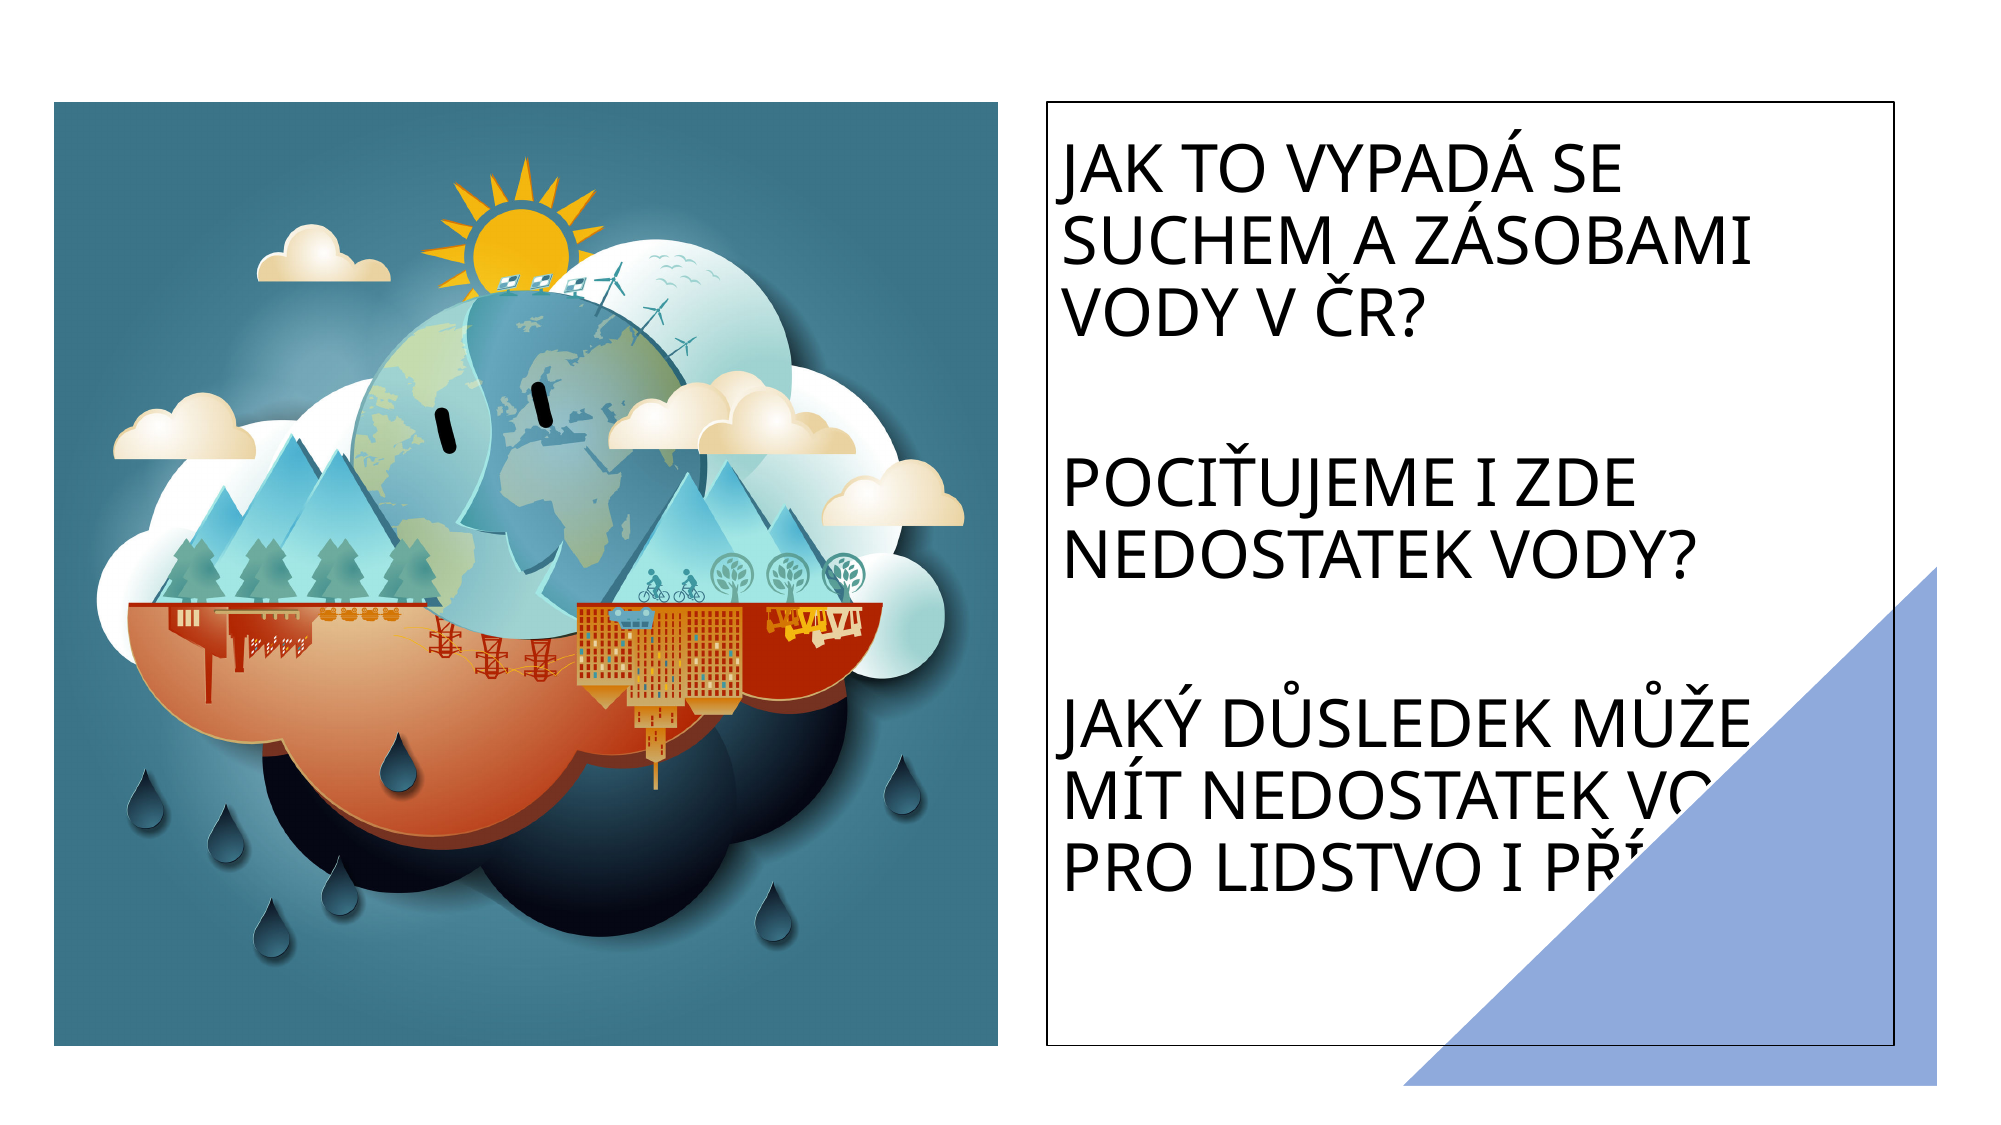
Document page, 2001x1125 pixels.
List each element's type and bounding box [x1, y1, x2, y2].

picture [54, 102, 998, 1046]
text_box [1394, 558, 1941, 1090]
text_box [1046, 102, 1895, 1046]
